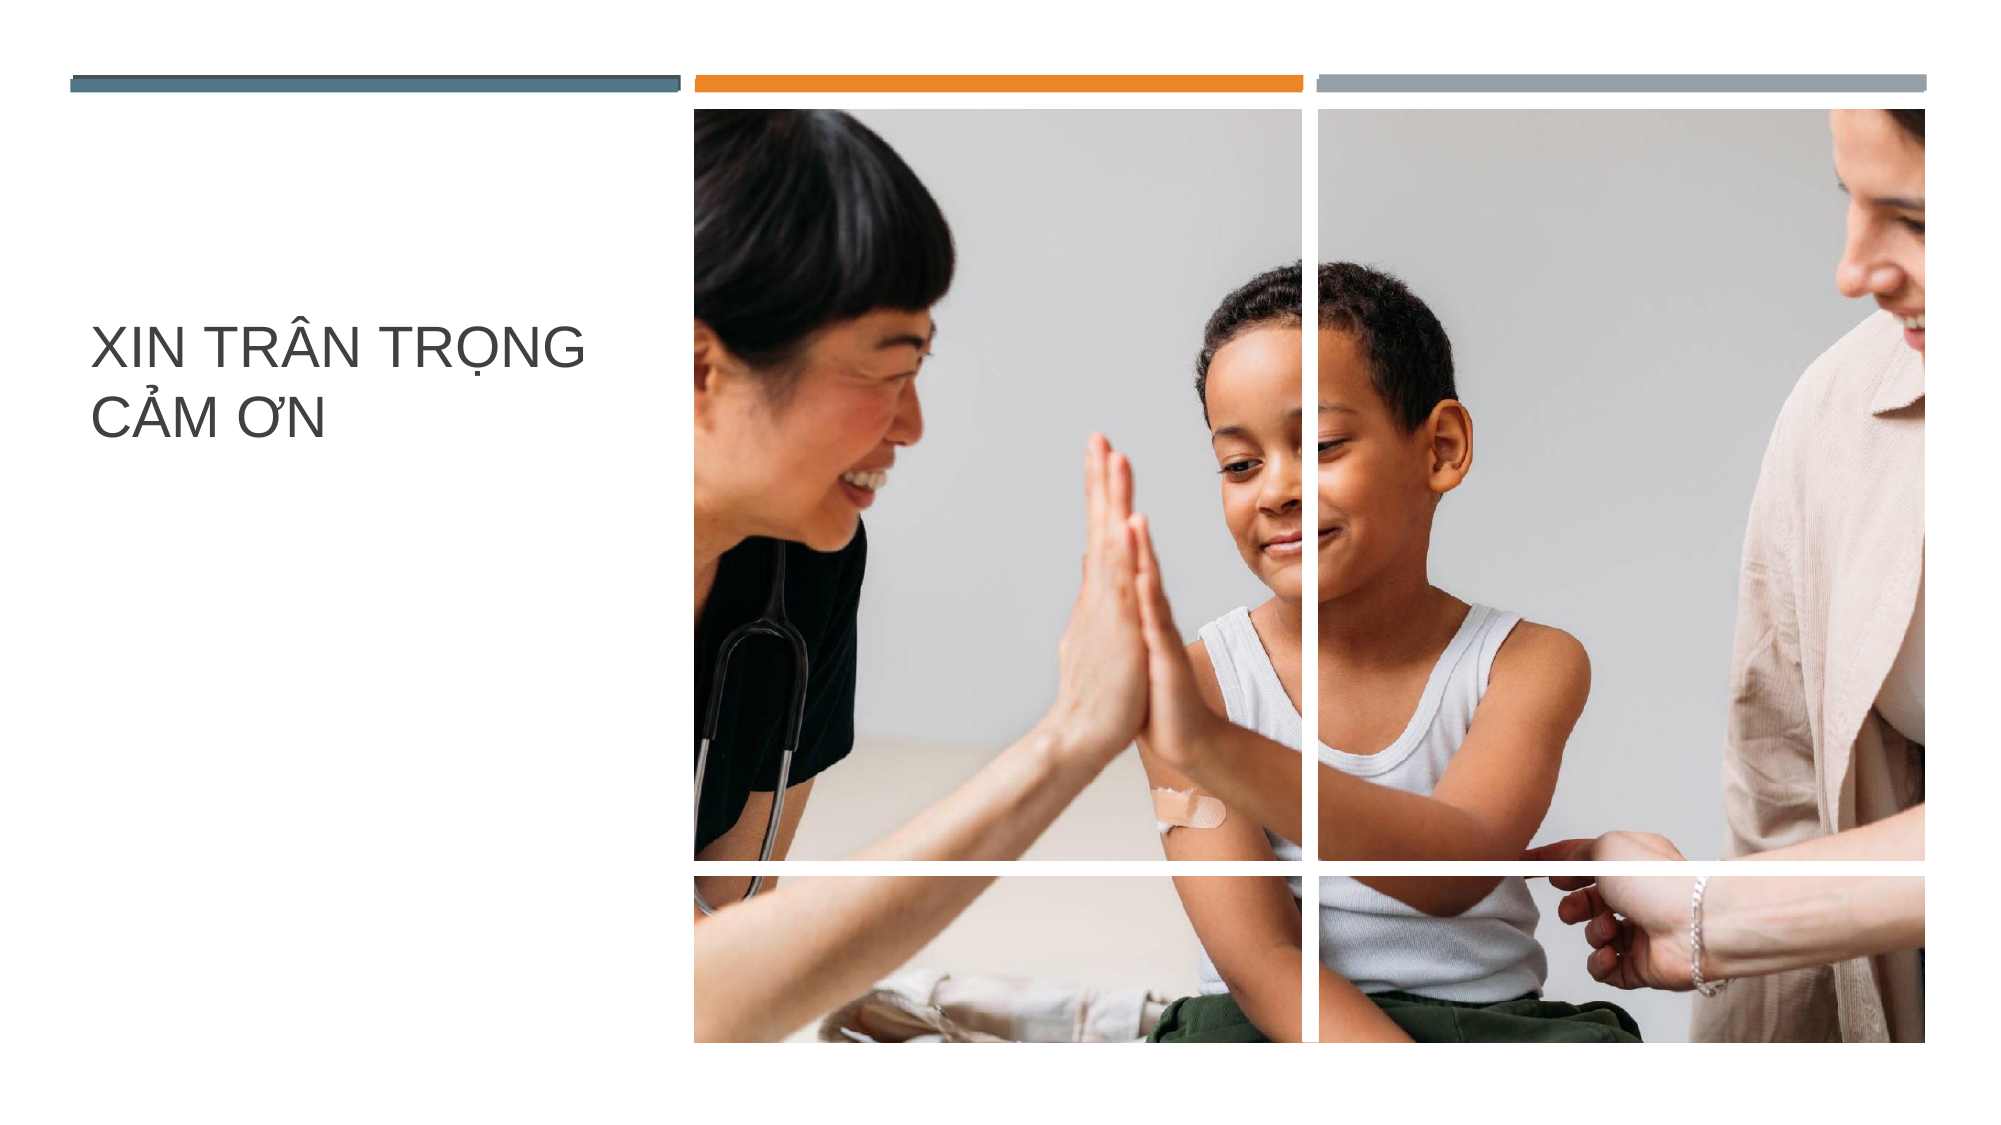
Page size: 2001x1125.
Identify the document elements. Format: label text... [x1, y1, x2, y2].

title XIN TRÂN TRỌNG CẢM ƠN [88, 307, 590, 498]
picture [1317, 109, 1925, 862]
picture [693, 876, 1925, 1043]
picture [693, 109, 1302, 862]
